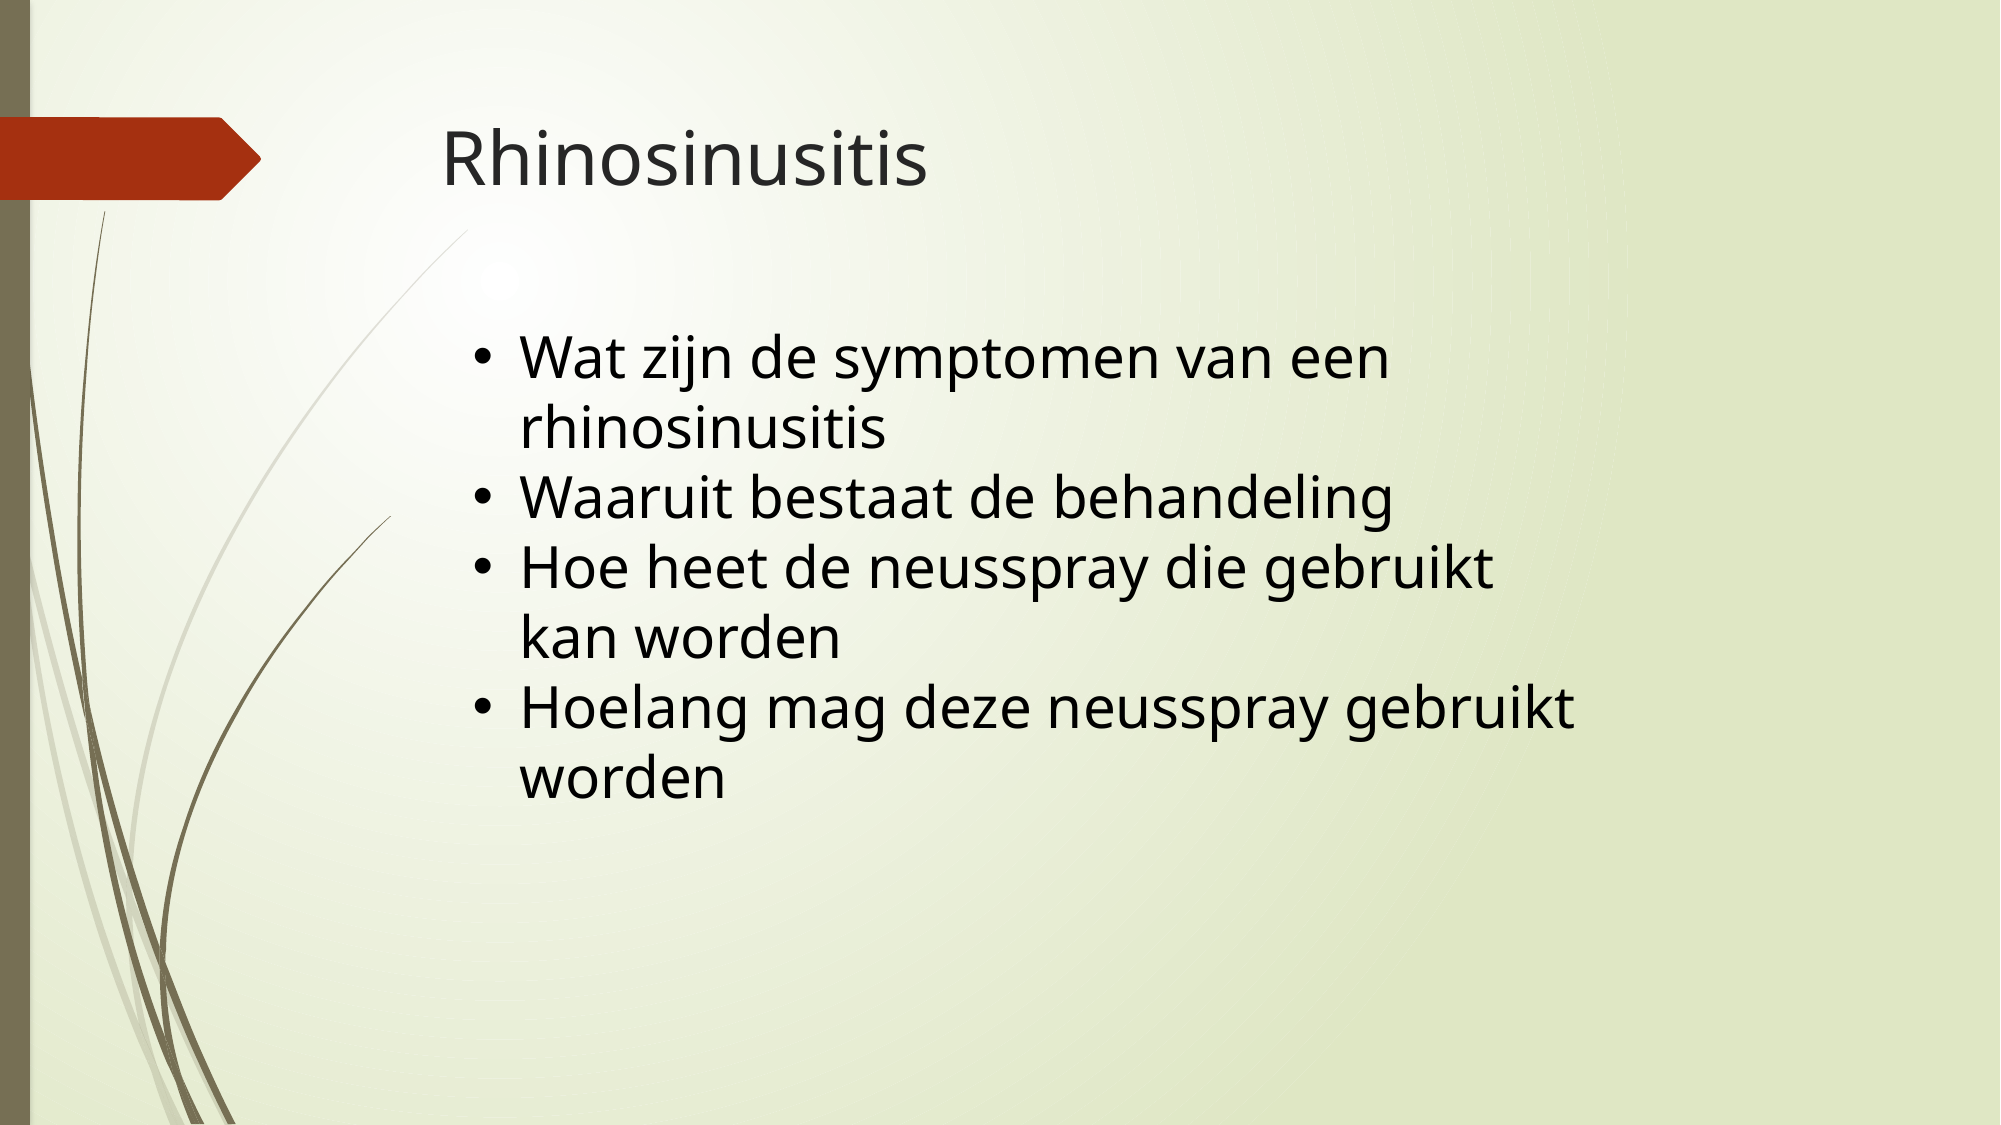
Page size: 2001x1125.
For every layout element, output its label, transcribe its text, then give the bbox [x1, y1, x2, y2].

title Rhinosinusitis [425, 102, 1888, 313]
text_box Wat zijn de symptomen van een rhinosinusitis Waaruit bestaat de behandeling Hoe heet de neusspray die gebruikt kan worden Hoelang mag deze neusspray gebruikt worden [457, 312, 1591, 818]
